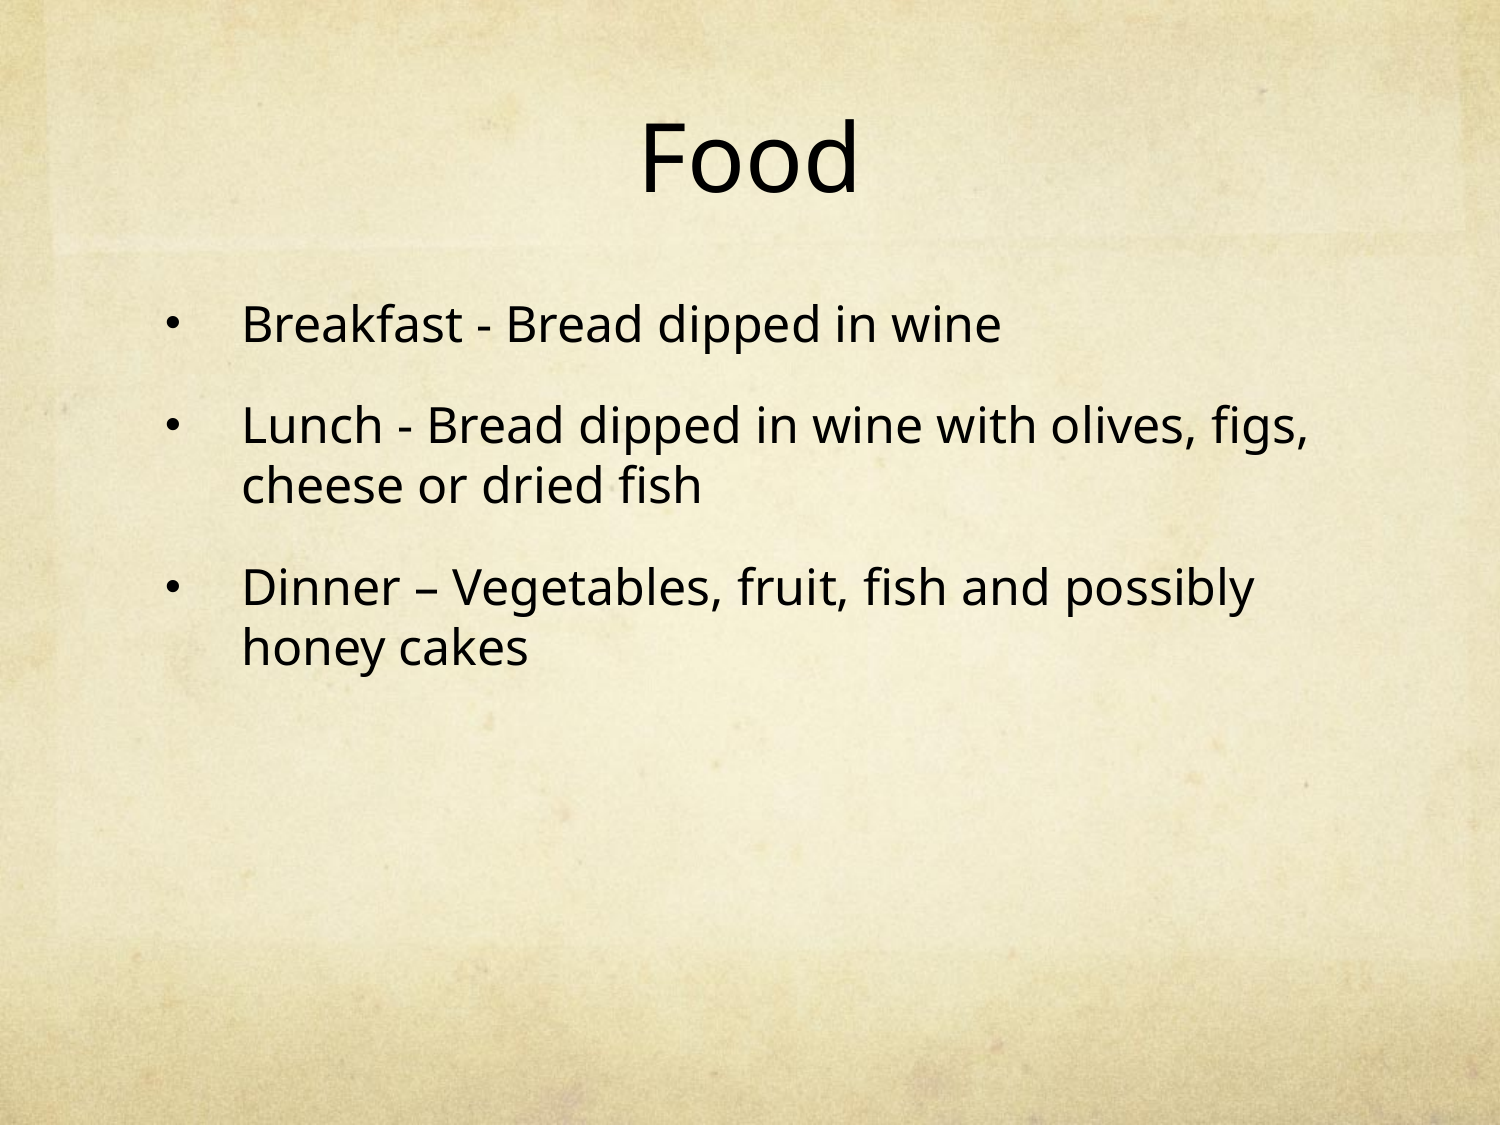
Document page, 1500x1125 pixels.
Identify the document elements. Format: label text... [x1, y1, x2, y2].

picture [0, 0, 1500, 1125]
title Food [150, 82, 1350, 225]
list Breakfast - Bread dipped in wine Lunch - Bread dipped in wine with olives, figs, cheese or dried fish Dinner – Vegetables, fruit, fish and possibly honey cakes [150, 284, 1350, 950]
